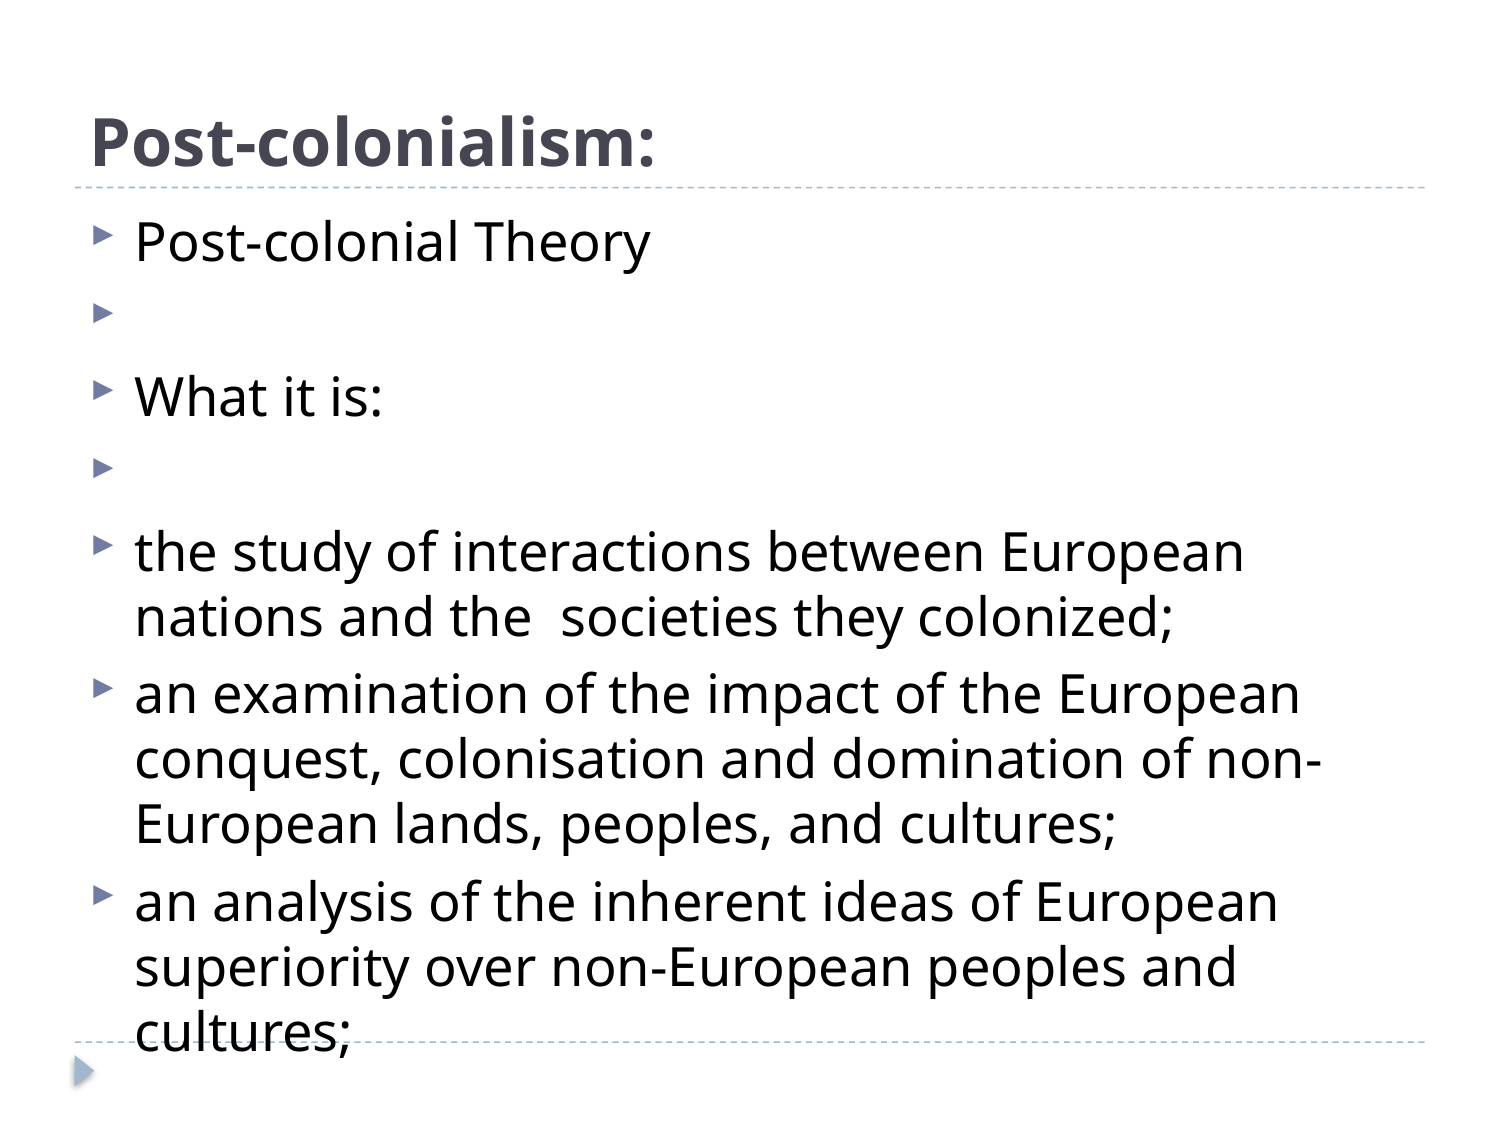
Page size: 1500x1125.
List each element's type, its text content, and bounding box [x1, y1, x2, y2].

title Post-colonialism: [75, 24, 1425, 188]
list Post-colonial Theory What it is: the study of interactions between European nations and the societies they colonized; an examination of the impact of the European conquest, colonisation and domination of non-European lands, peoples, and cultures; an analysis of the inherent ideas of European superiority over non-European peoples and cultures; [75, 200, 1425, 1010]
